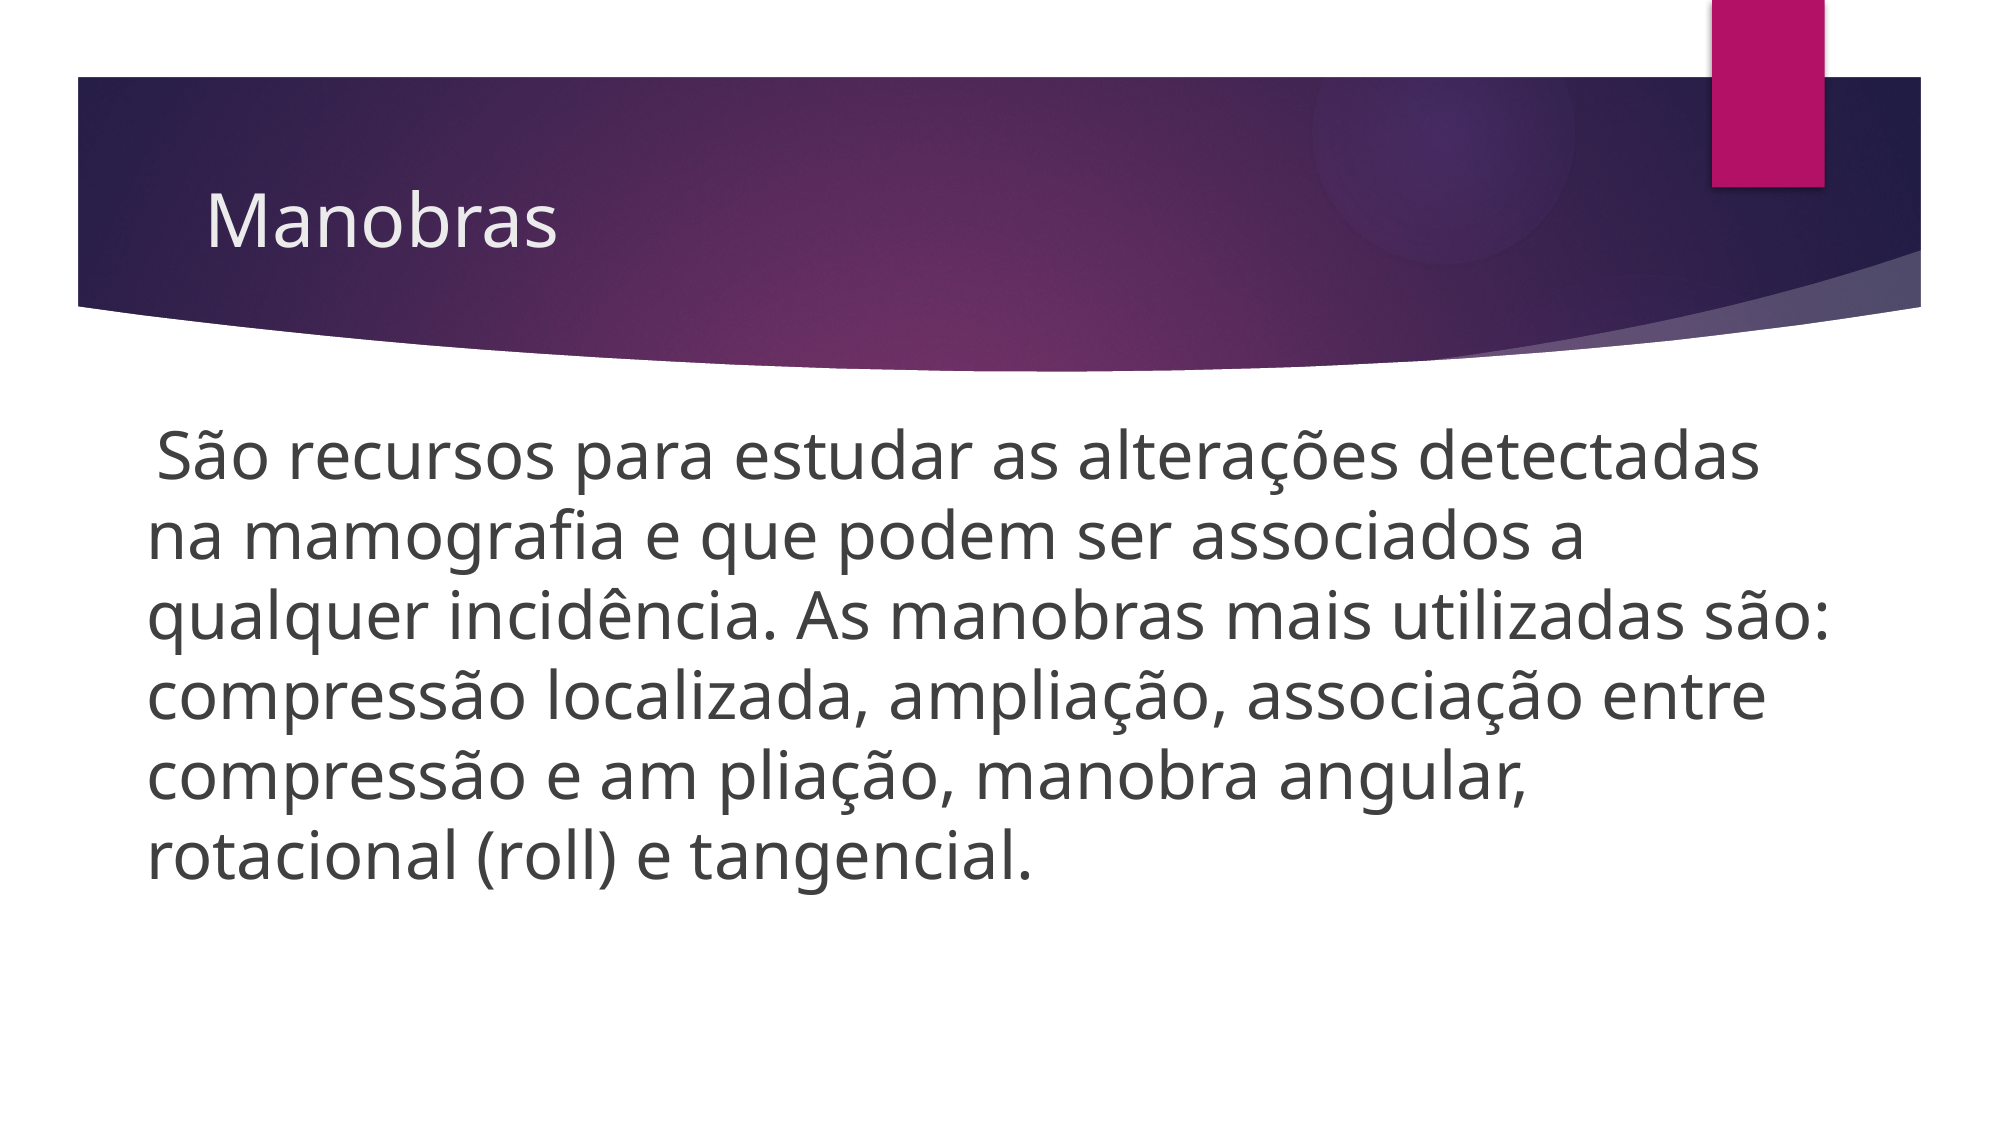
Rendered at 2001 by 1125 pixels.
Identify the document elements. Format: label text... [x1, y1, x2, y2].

title Manobras [189, 159, 1627, 276]
list São recursos para estudar as alterações detectadas na mamografia e que podem ser associados a qualquer incidência. As manobras mais utilizadas são: compressão localizada, ampliação, associação entre compressão e am pliação, manobra angular, rotacional (roll) e tangencial. [131, 404, 1869, 966]
